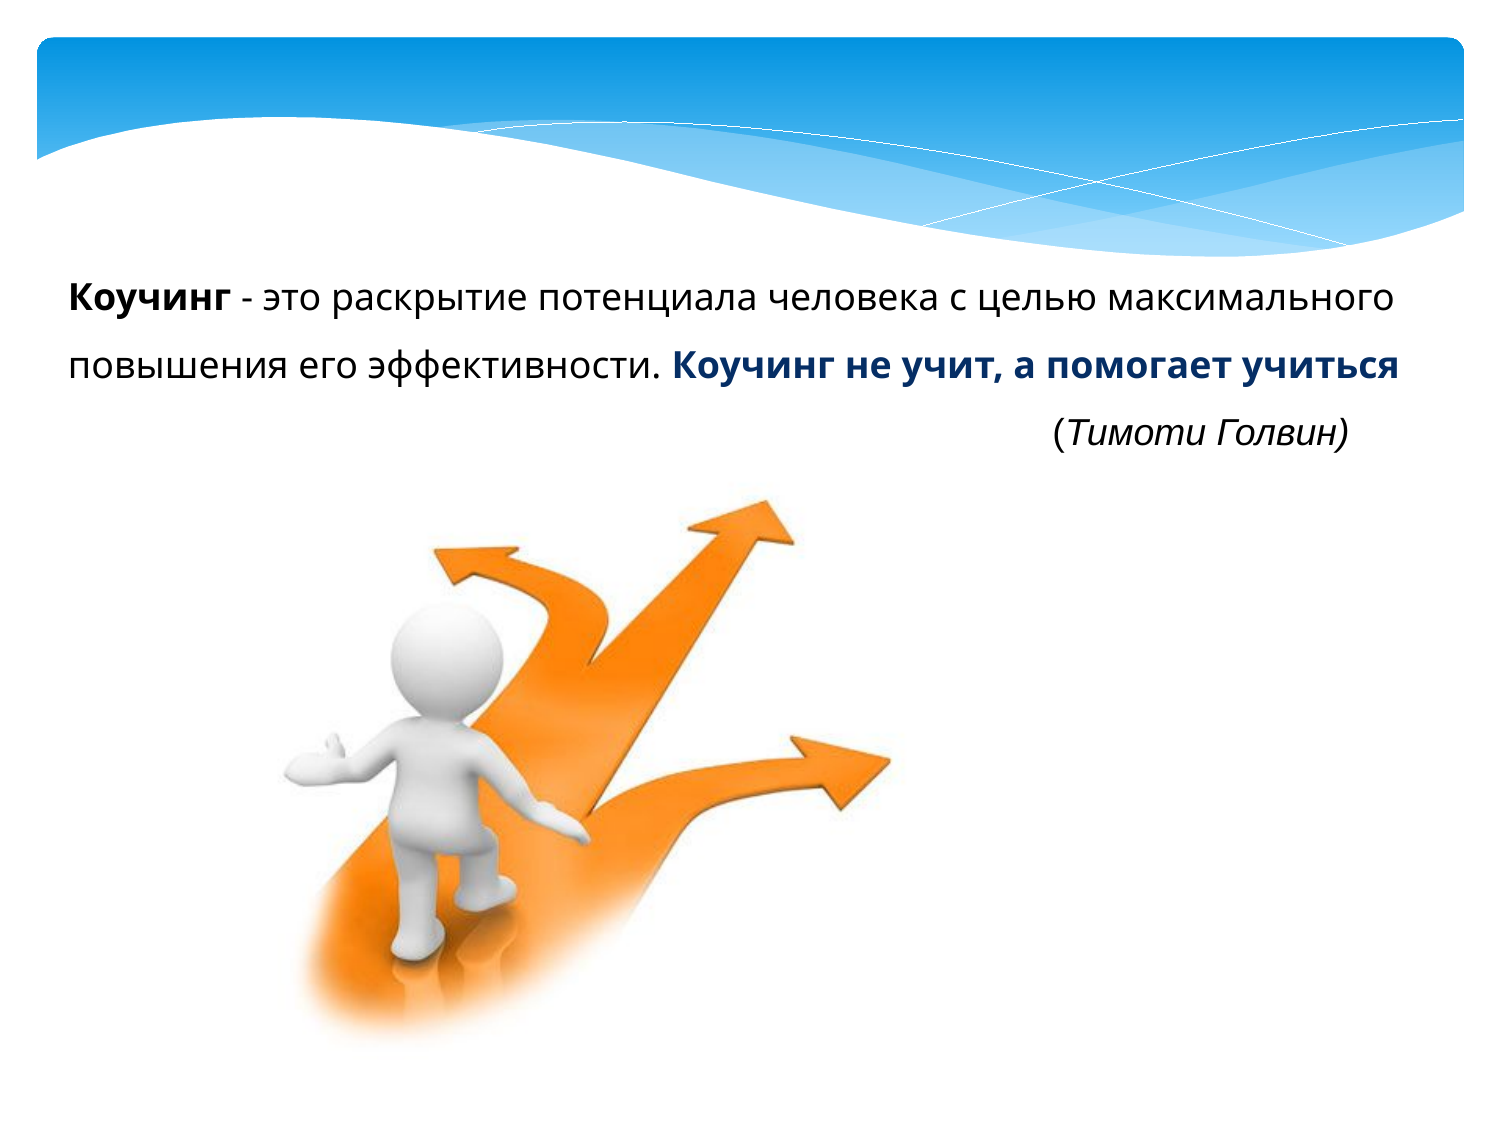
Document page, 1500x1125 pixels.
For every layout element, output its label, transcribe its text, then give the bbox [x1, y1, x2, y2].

text_box Коучинг - это раскрытие потенциала человека с целью максимального повышения его эффективности. Коучинг не учит, а помогает учиться (Тимоти Голвин) [53, 243, 1471, 529]
picture [253, 408, 911, 1066]
